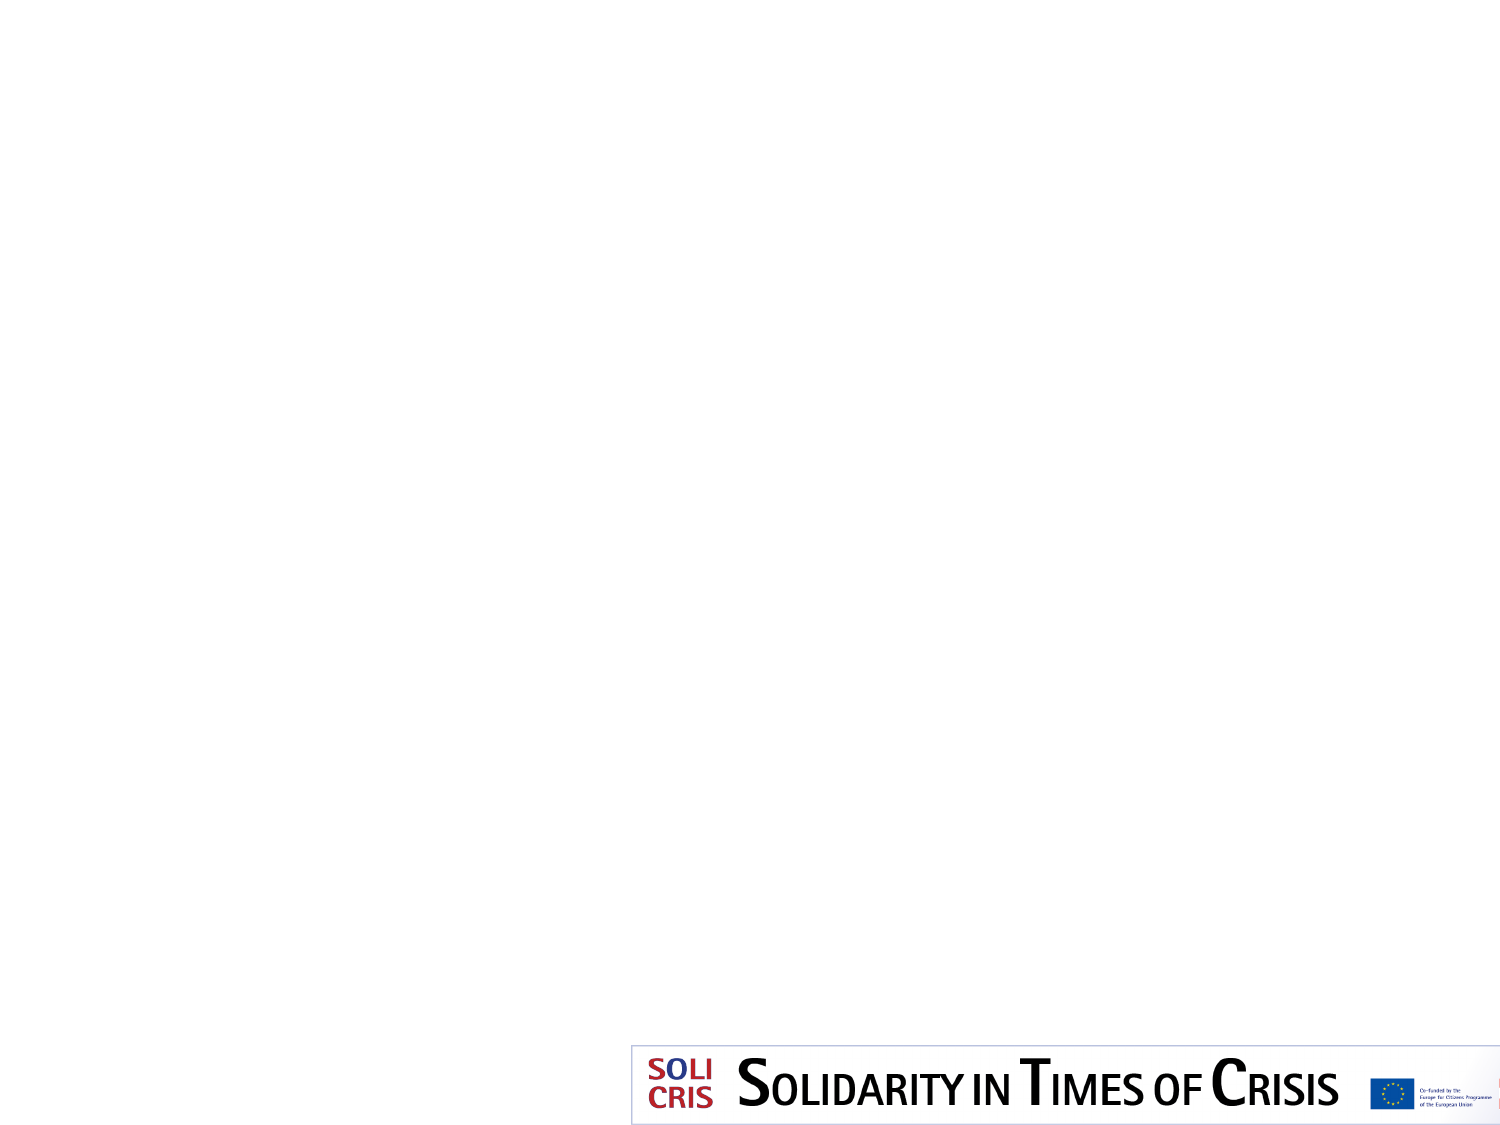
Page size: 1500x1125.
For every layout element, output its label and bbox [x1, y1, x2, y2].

picture [631, 1045, 1500, 1125]
